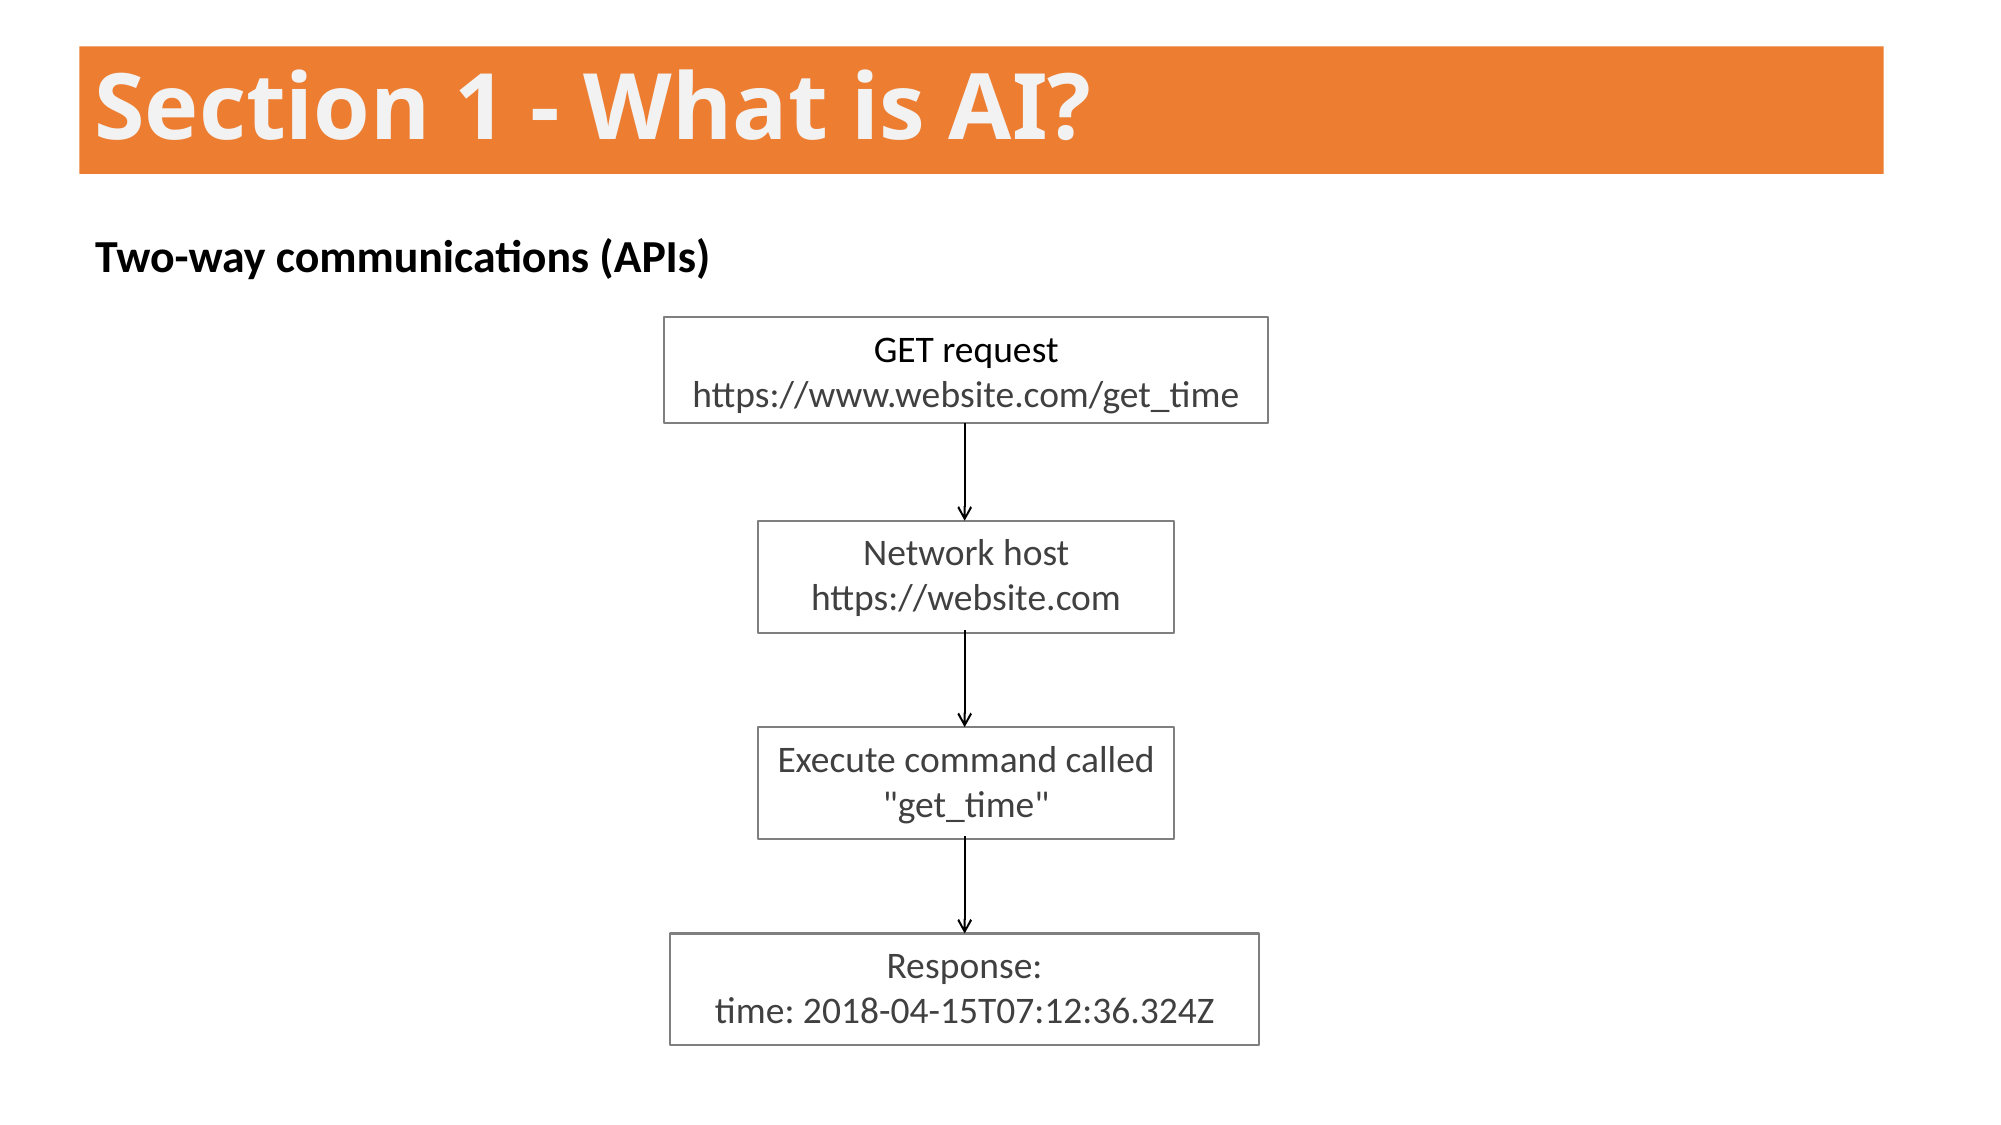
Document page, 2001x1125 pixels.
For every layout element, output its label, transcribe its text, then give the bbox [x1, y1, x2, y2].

text_box Execute command called "get_time" [758, 727, 1174, 840]
text_box GET request https://www.website.com/get_time [663, 317, 1269, 424]
text_box Section 1 - What is AI? [79, 46, 1884, 174]
text_box Two-way communications (APIs) [80, 218, 1463, 344]
text_box Network host https://website.com [758, 520, 1174, 633]
text_box Response: time: 2018-04-15T07:12:36.324Z [669, 933, 1260, 1046]
